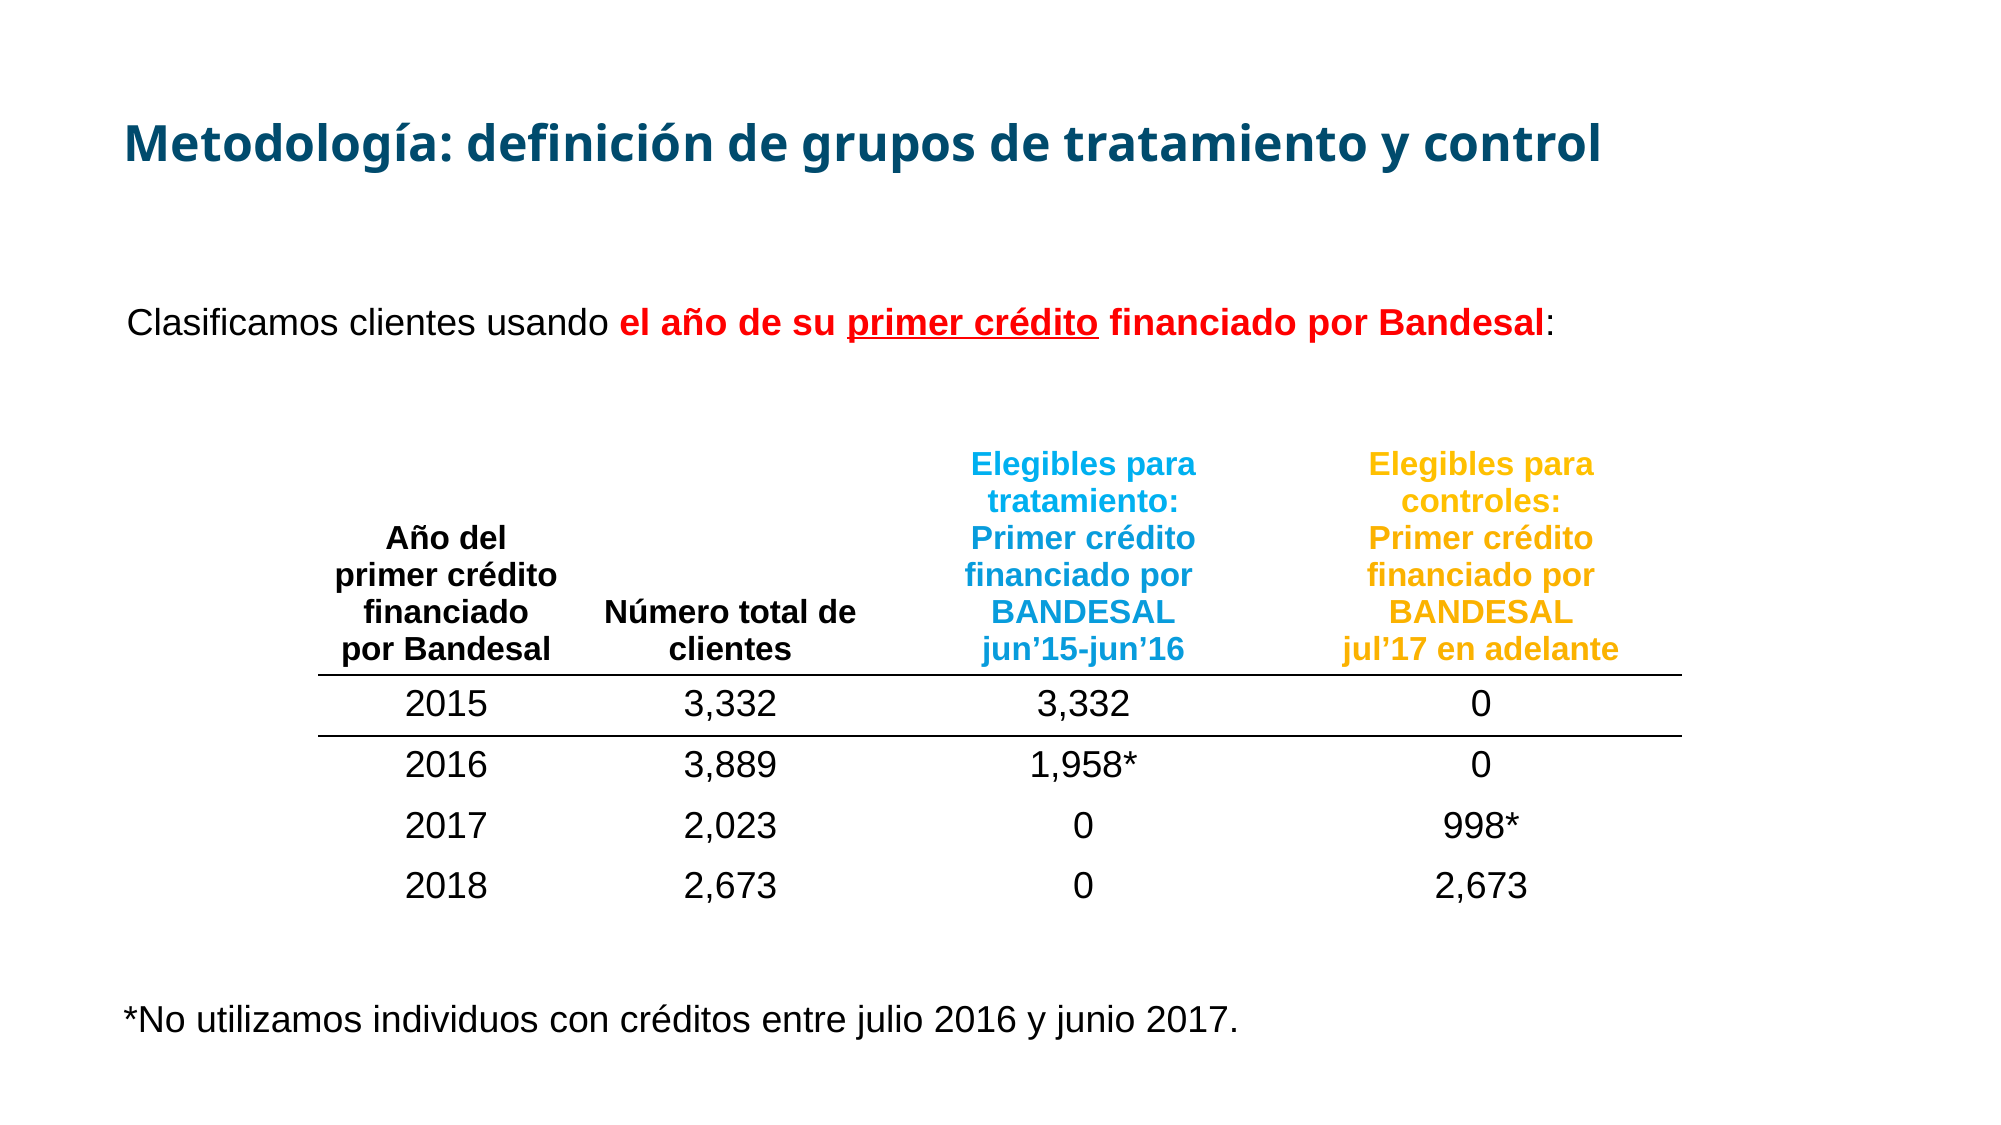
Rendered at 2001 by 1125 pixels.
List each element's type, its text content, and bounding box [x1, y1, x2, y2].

table_cell 2016 [318, 737, 575, 797]
text_box *No utilizamos individuos con créditos entre julio 2016 y junio 2017. [108, 988, 1885, 1048]
table_cell 2017 [318, 797, 575, 857]
table_header Elegibles para tratamiento: Primer crédito financiado por BANDESAL jun’15-jun’16 [886, 420, 1281, 674]
table_cell 2,023 [575, 797, 886, 857]
table_header Número total de clientes [575, 420, 886, 674]
table_cell 0 [1281, 737, 1682, 797]
table_cell 2018 [318, 857, 575, 918]
table_cell 3,332 [575, 676, 886, 735]
table_cell 3,889 [575, 737, 886, 797]
table_header Elegibles para controles: Primer crédito financiado por BANDESAL jul’17 en adelante [1281, 420, 1682, 674]
text_box Metodología: definición de grupos de tratamiento y control [108, 51, 1924, 239]
table_cell 998* [1281, 797, 1682, 857]
table_cell 3,332 [886, 676, 1281, 735]
table_cell 2,673 [575, 857, 886, 918]
table_cell 0 [886, 857, 1281, 918]
table_cell 0 [1281, 676, 1682, 735]
text_box Clasificamos clientes usando el año de su primer crédito financiado por Bandesal: [111, 290, 1888, 351]
table_cell 1,958* [886, 737, 1281, 797]
table_cell 2,673 [1281, 857, 1682, 918]
table_cell 2015 [318, 676, 575, 735]
table_cell 0 [886, 797, 1281, 857]
table_header Año del primer crédito financiado por Bandesal [318, 420, 575, 674]
